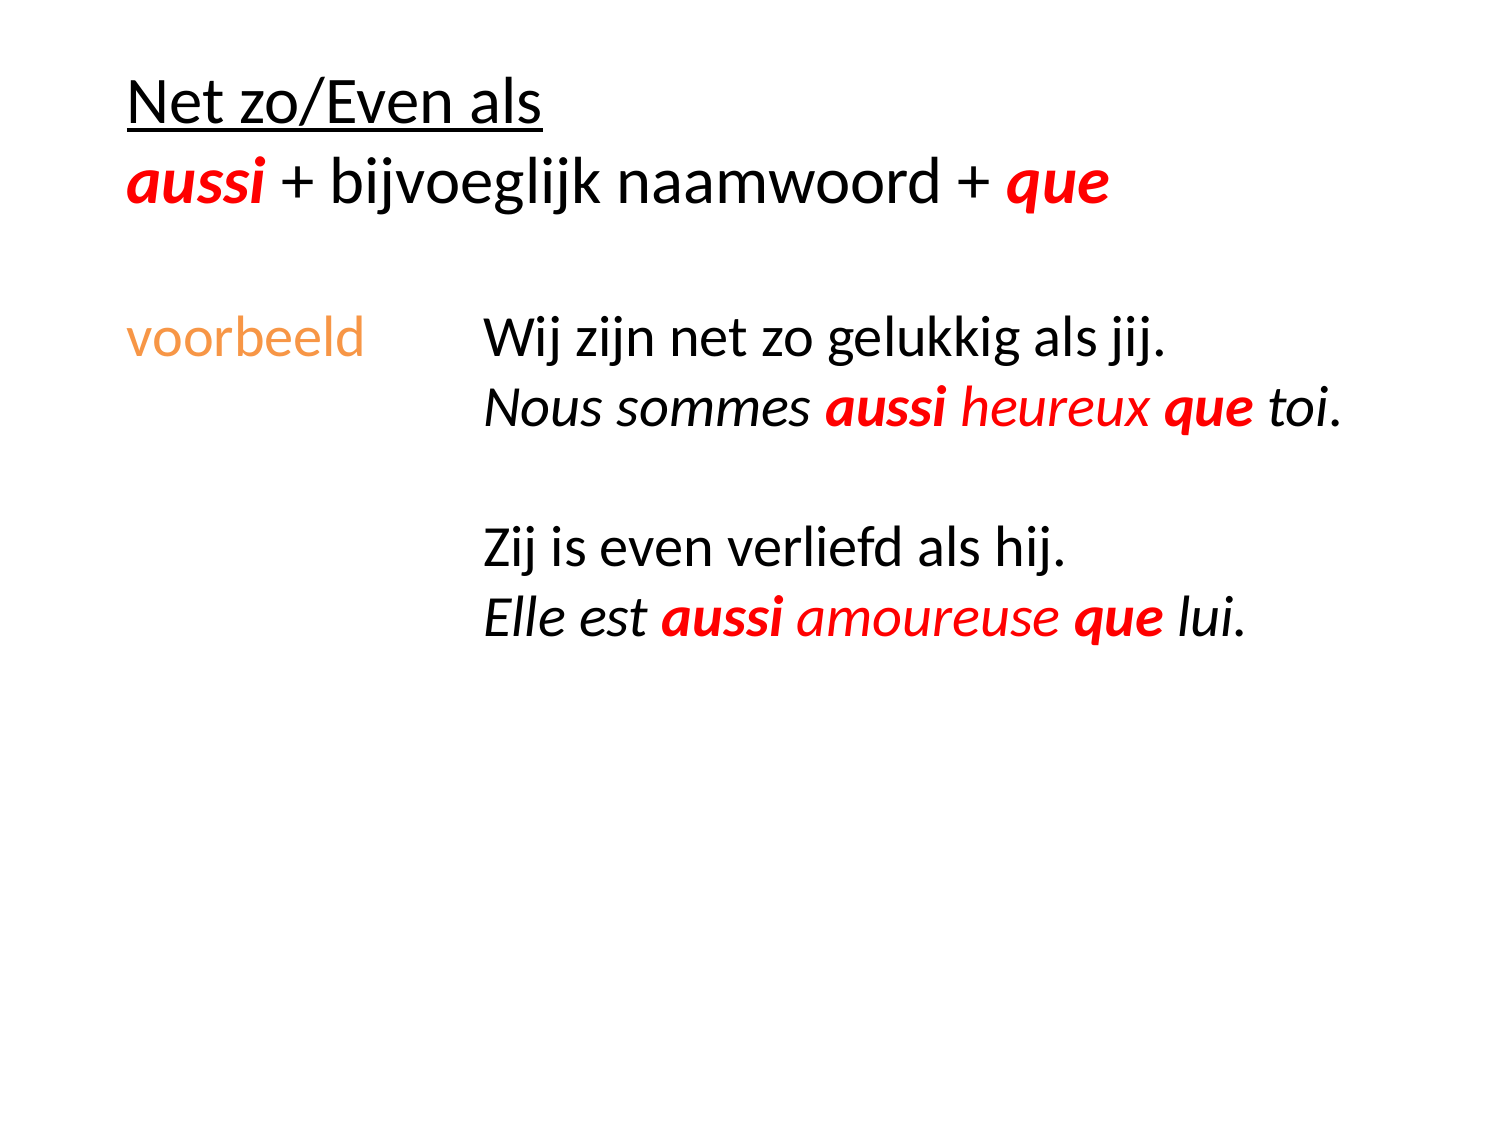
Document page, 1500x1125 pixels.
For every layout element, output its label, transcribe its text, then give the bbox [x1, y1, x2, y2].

text_box Net zo/Even als aussi + bijvoeglijk naamwoord + que voorbeeld Wij zijn net zo gelukkig als jij. Nous sommes aussi heureux que toi. Zij is even verliefd als hij. Elle est aussi amoureuse que lui. [112, 66, 1388, 988]
